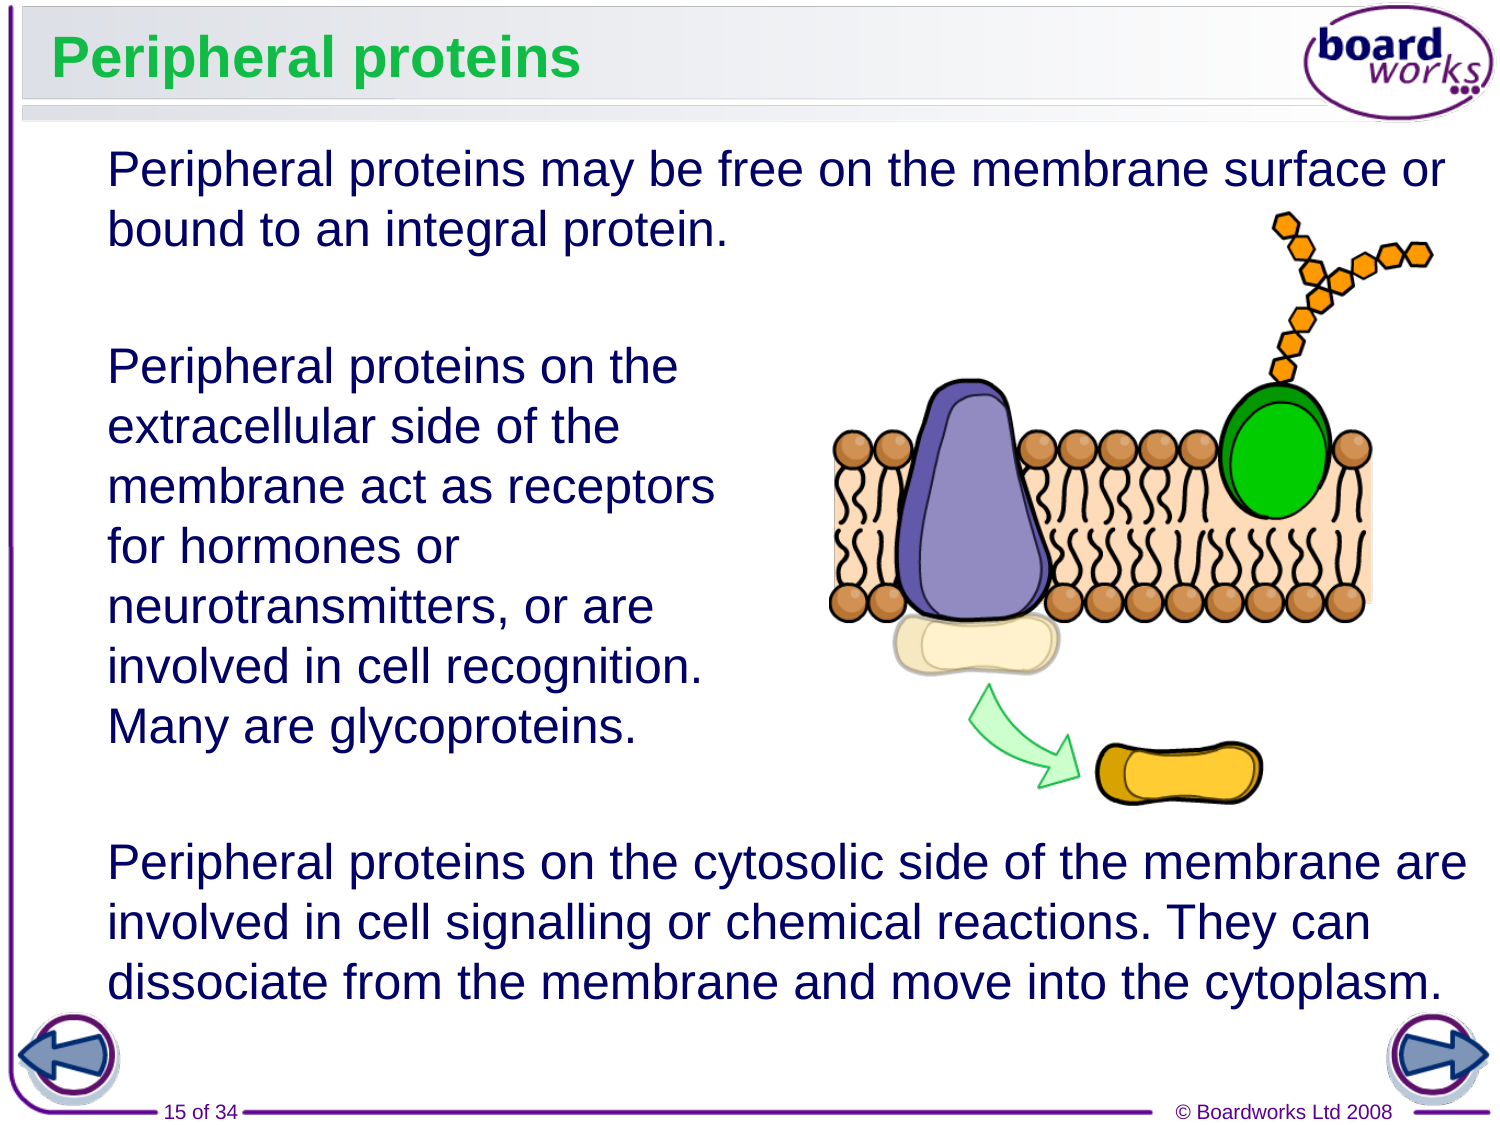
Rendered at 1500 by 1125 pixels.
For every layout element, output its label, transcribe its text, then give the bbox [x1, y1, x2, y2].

text_box Peripheral proteins on the cytosolic side of the membrane are involved in cell signalling or chemical reactions. They can dissociate from the membrane and move into the cytoplasm. [92, 822, 1500, 1018]
picture [0, 0, 1500, 1125]
text_box Peripheral proteins may be free on the membrane surface or bound to an integral protein. [92, 128, 1500, 264]
text_box Peripheral proteins on the extracellular side of the membrane act as receptors for hormones or neurotransmitters, or are involved in cell recognition. Many are glycoproteins. [92, 325, 743, 761]
title Peripheral proteins [36, 8, 1225, 99]
